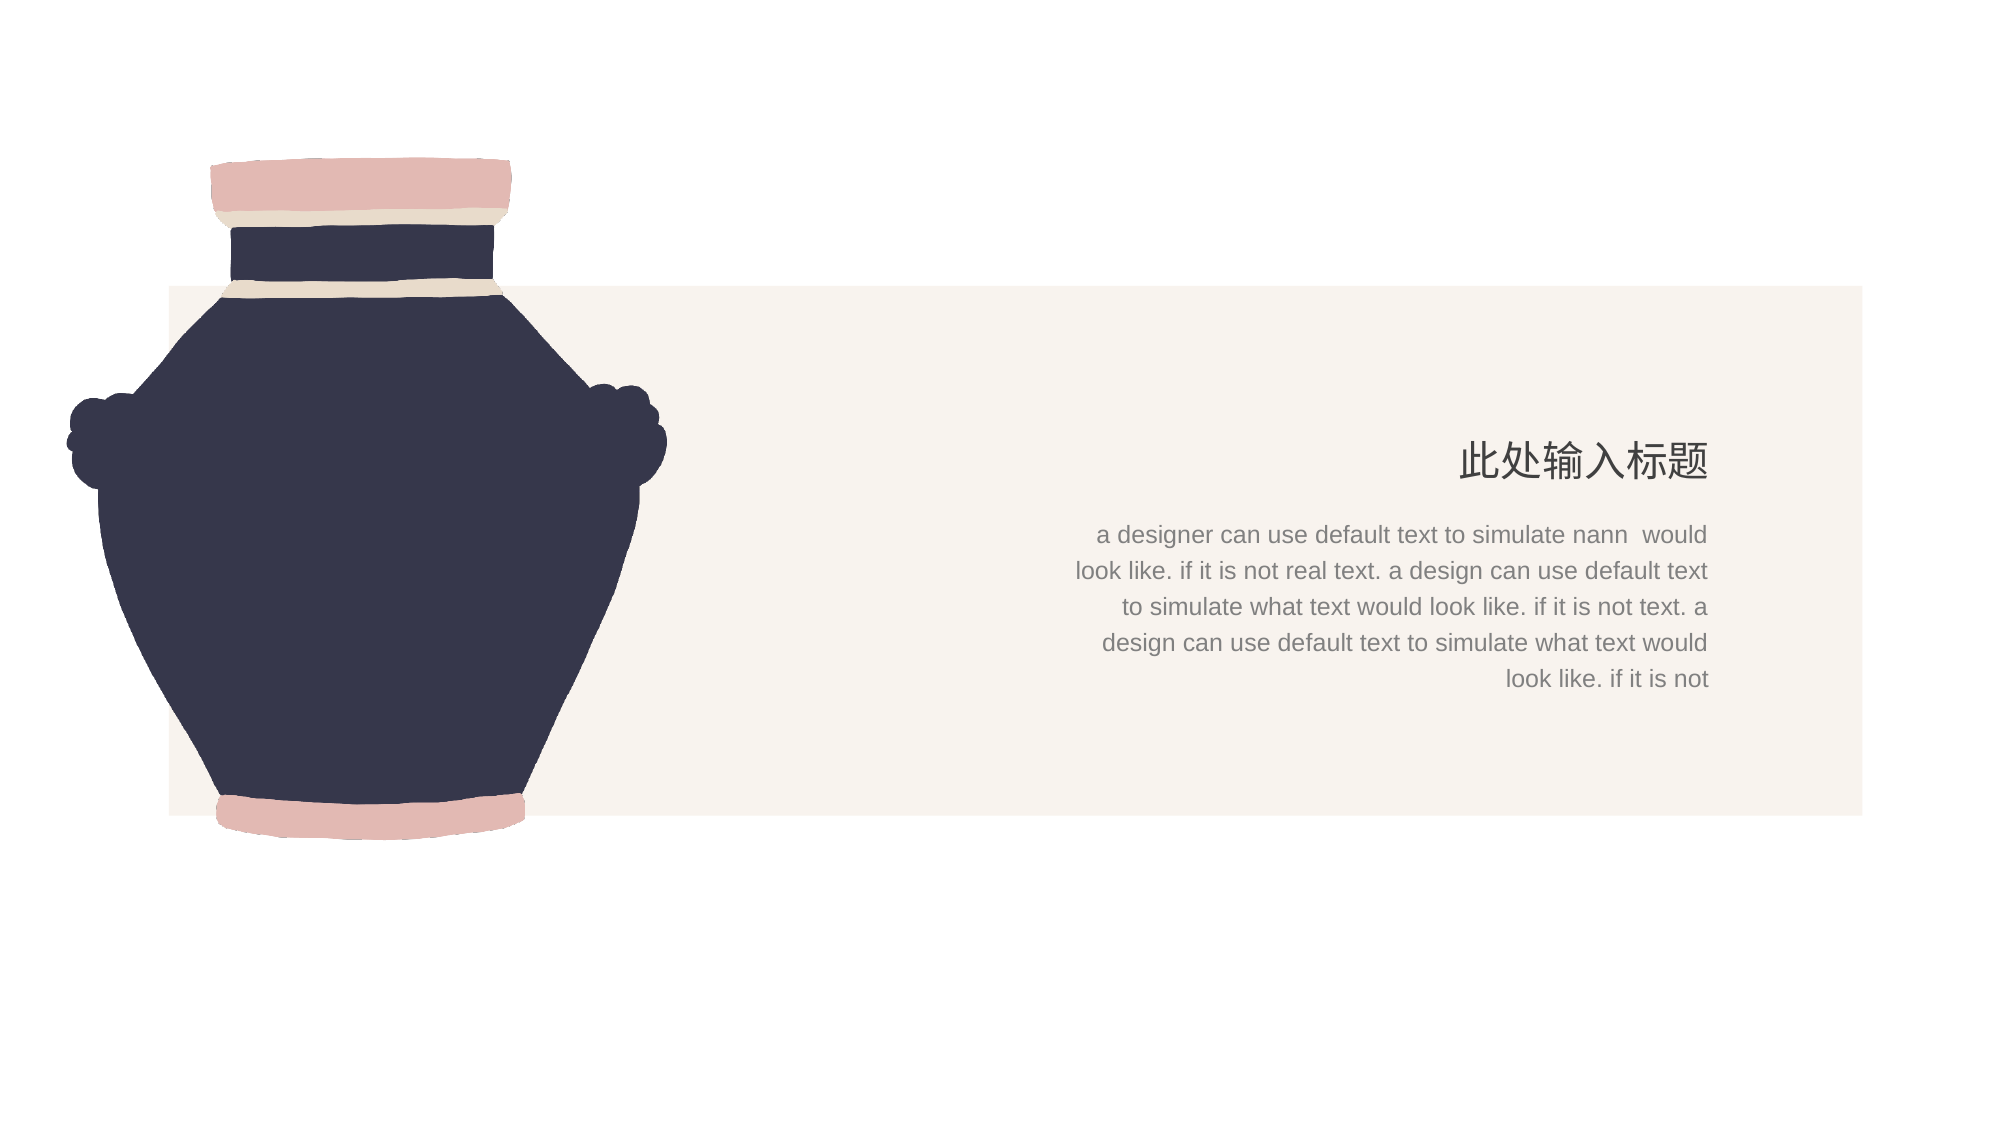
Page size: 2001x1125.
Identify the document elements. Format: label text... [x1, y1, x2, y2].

text_box [736, 285, 1864, 817]
picture [0, 79, 736, 906]
text_box 此处输入标题 [1433, 426, 1725, 492]
text_box a designer can use default text to simulate nann would look like. if it is not real text. a design can use default text to simulate what text would look like. if it is not text. a design can use default text to simulate what text would look like. if it is not [1057, 505, 1725, 736]
